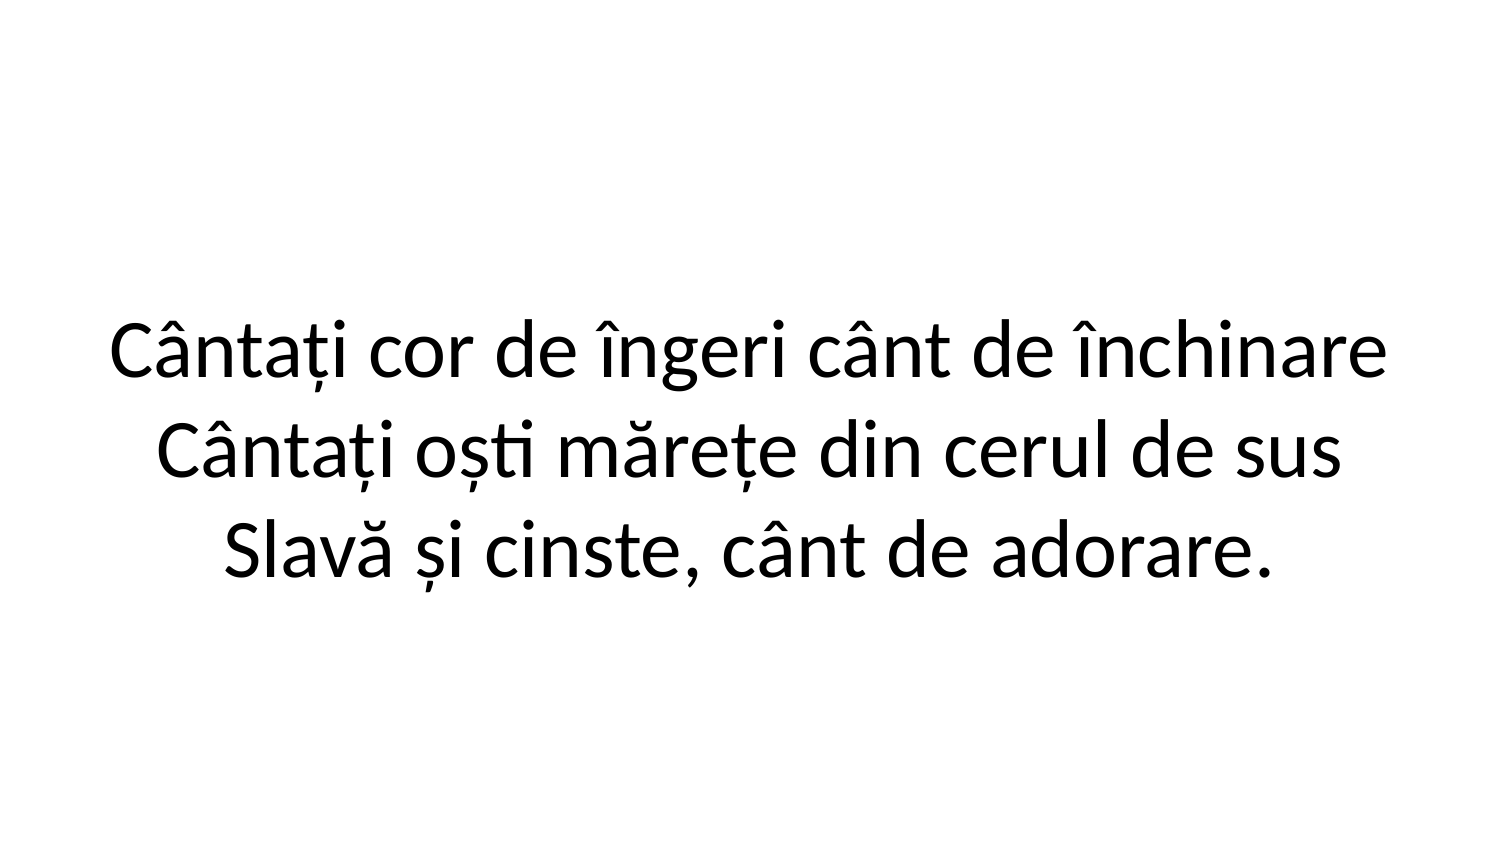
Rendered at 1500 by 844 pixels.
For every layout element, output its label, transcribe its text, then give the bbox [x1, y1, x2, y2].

text_box Cântați cor de îngeri cânt de închinare Cântați oști mărețe din cerul de sus Slavă și cinste, cânt de adorare. [94, 242, 1406, 602]
